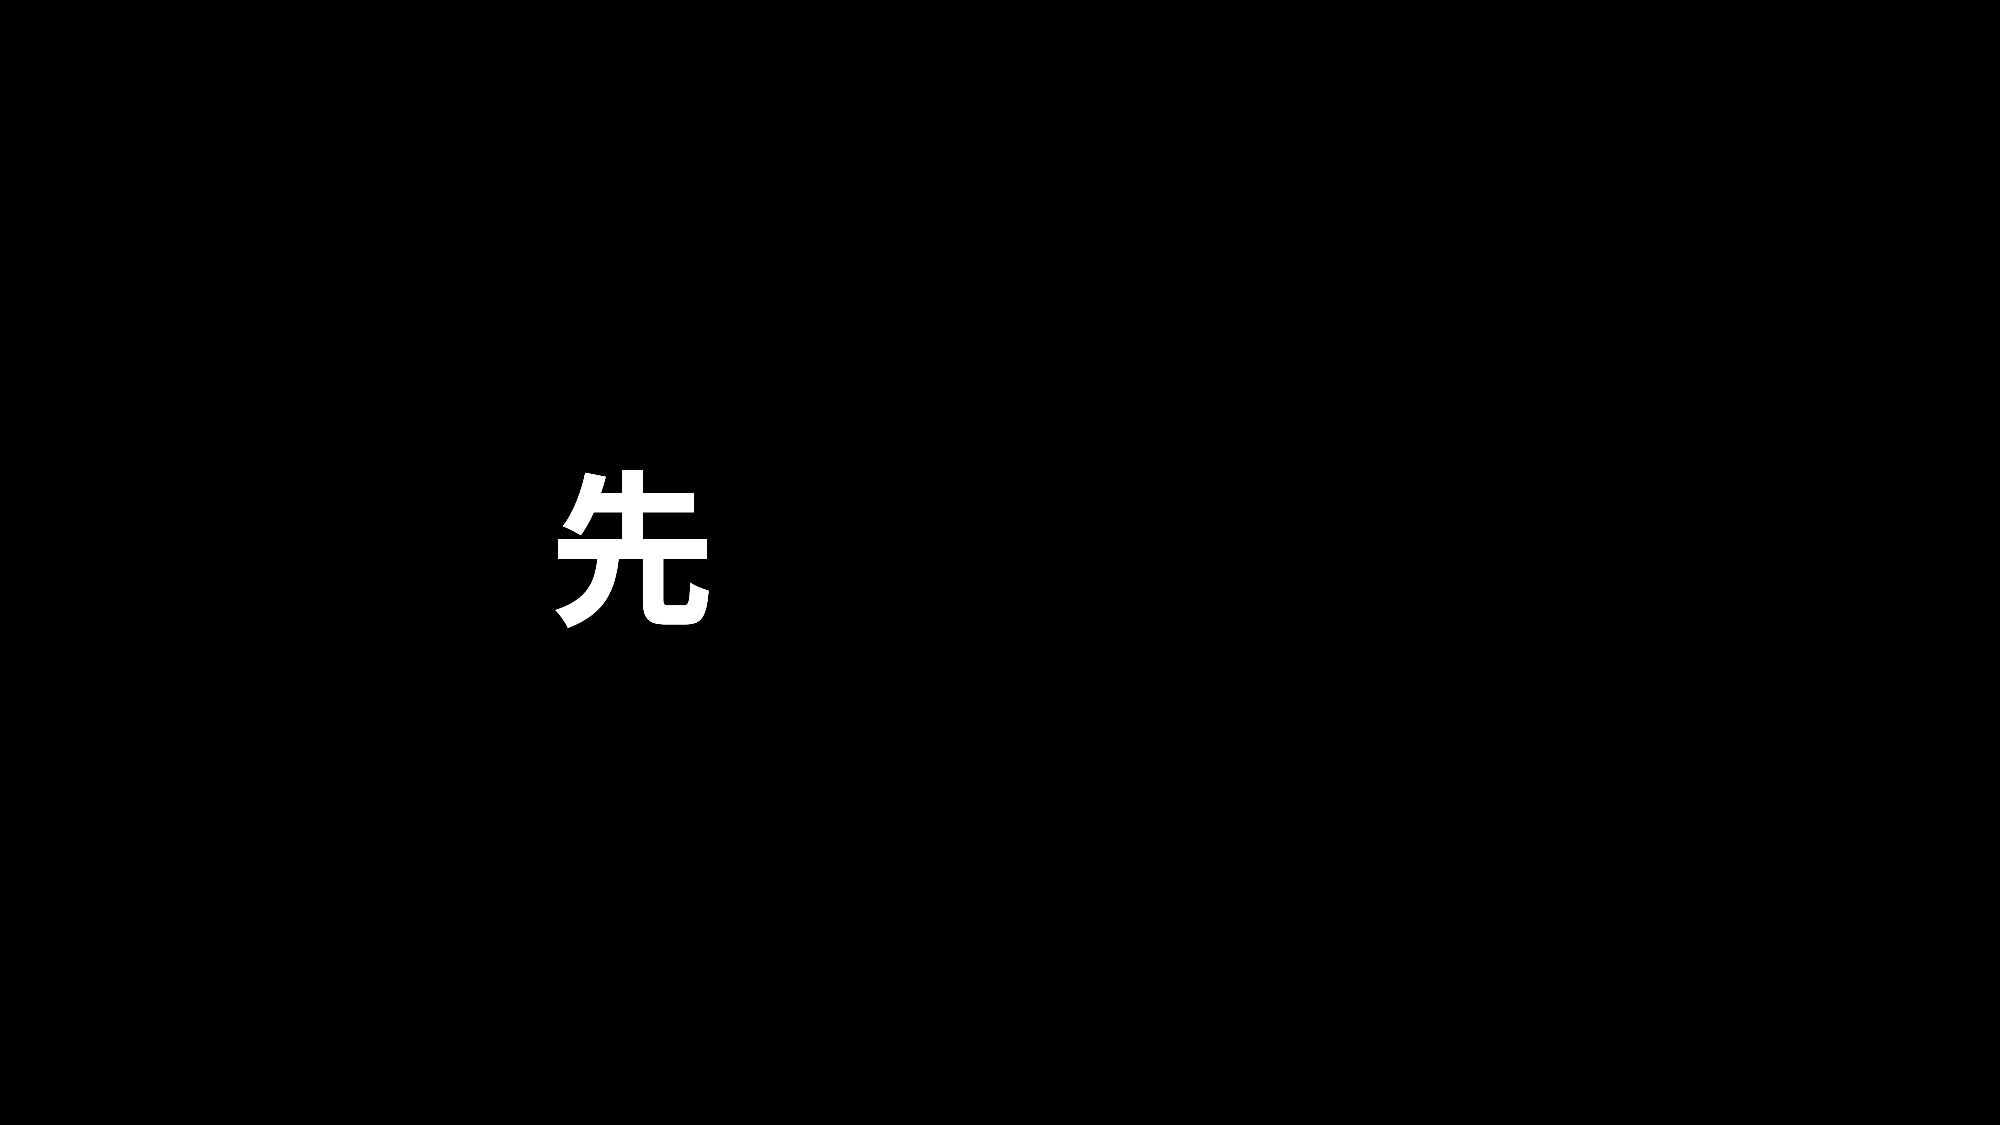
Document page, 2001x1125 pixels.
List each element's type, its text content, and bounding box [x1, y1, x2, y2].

text_box 先 [541, 438, 1459, 653]
